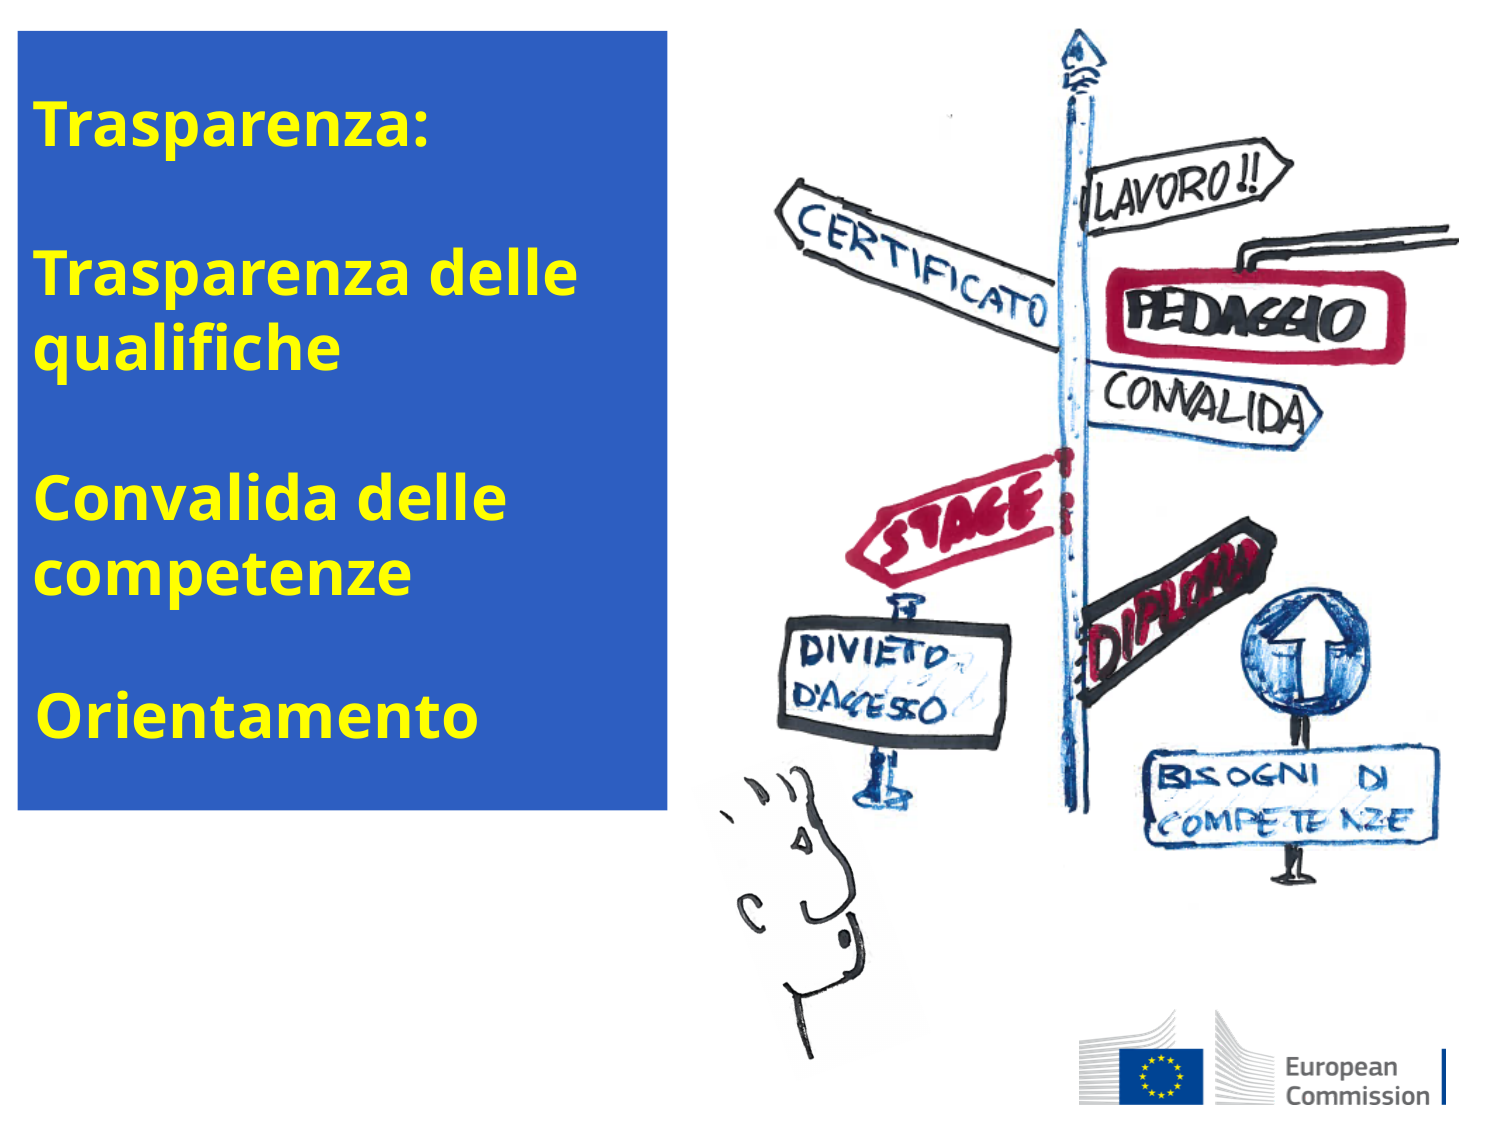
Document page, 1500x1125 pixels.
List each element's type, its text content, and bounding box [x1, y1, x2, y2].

picture [1078, 1008, 1447, 1106]
title Trasparenza: Trasparenza delle qualifiche Convalida delle competenze [17, 30, 668, 811]
text_box Orientamento [20, 668, 647, 759]
picture [655, 18, 1459, 1080]
